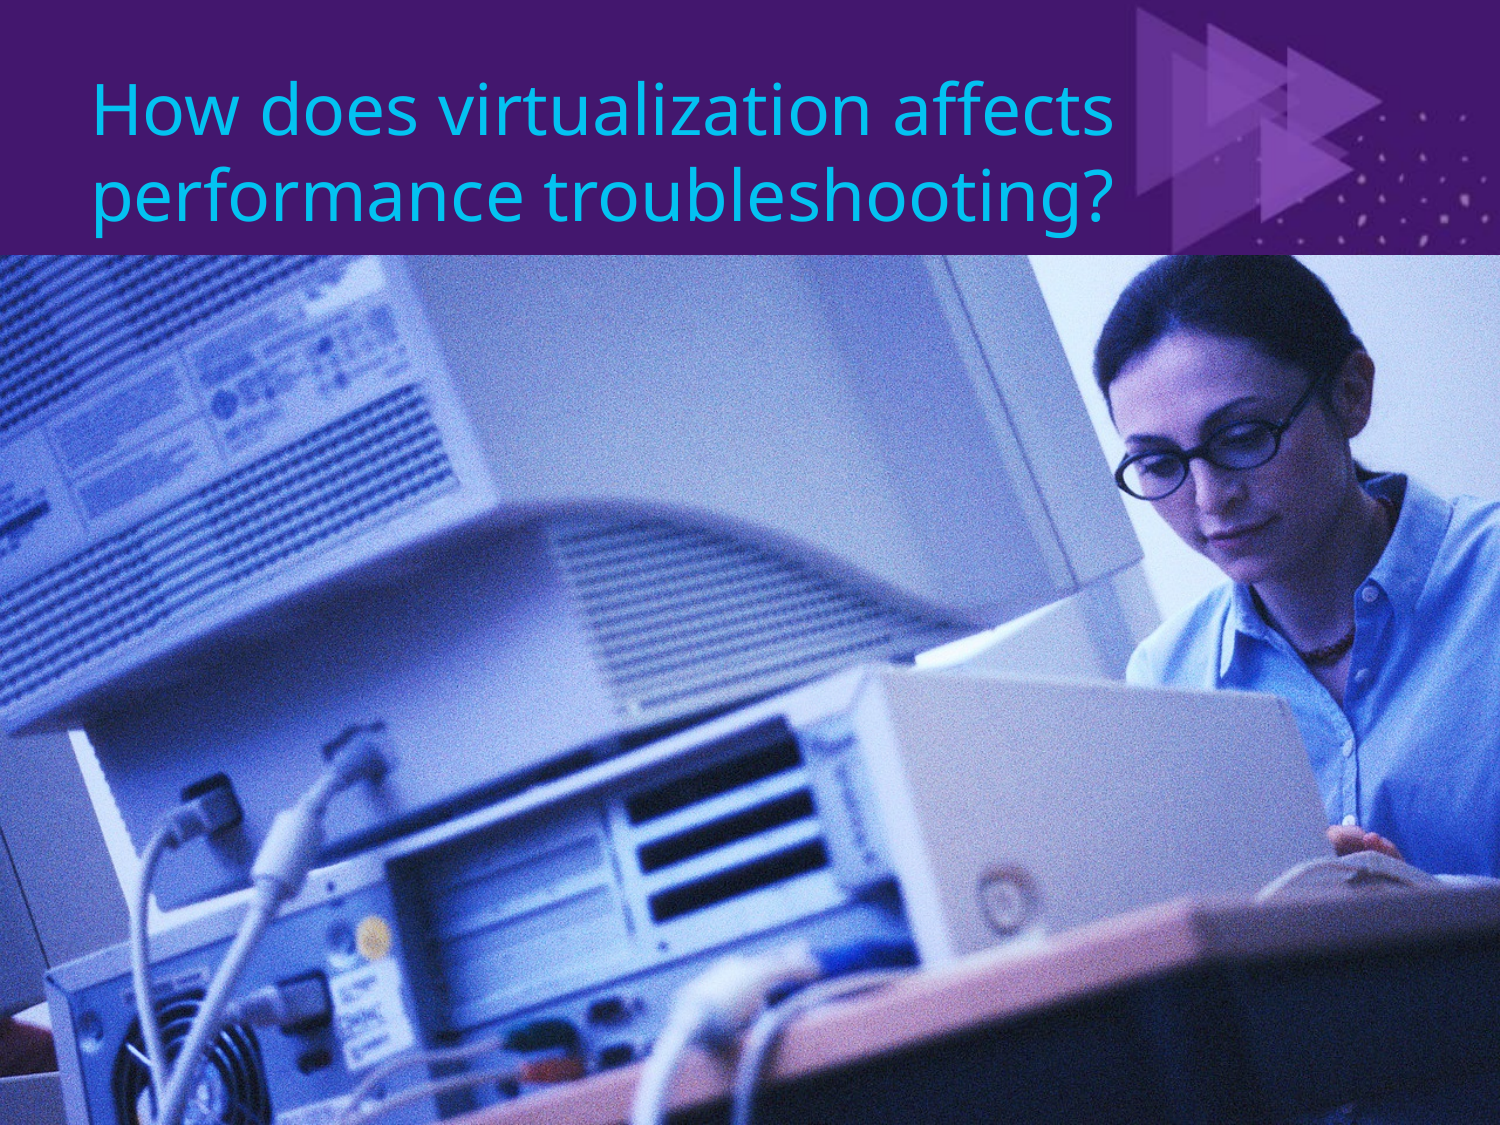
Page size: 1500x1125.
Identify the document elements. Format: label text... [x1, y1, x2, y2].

picture [0, 0, 1500, 1125]
title How does virtualization affects performance troubleshooting? [75, 56, 1425, 244]
